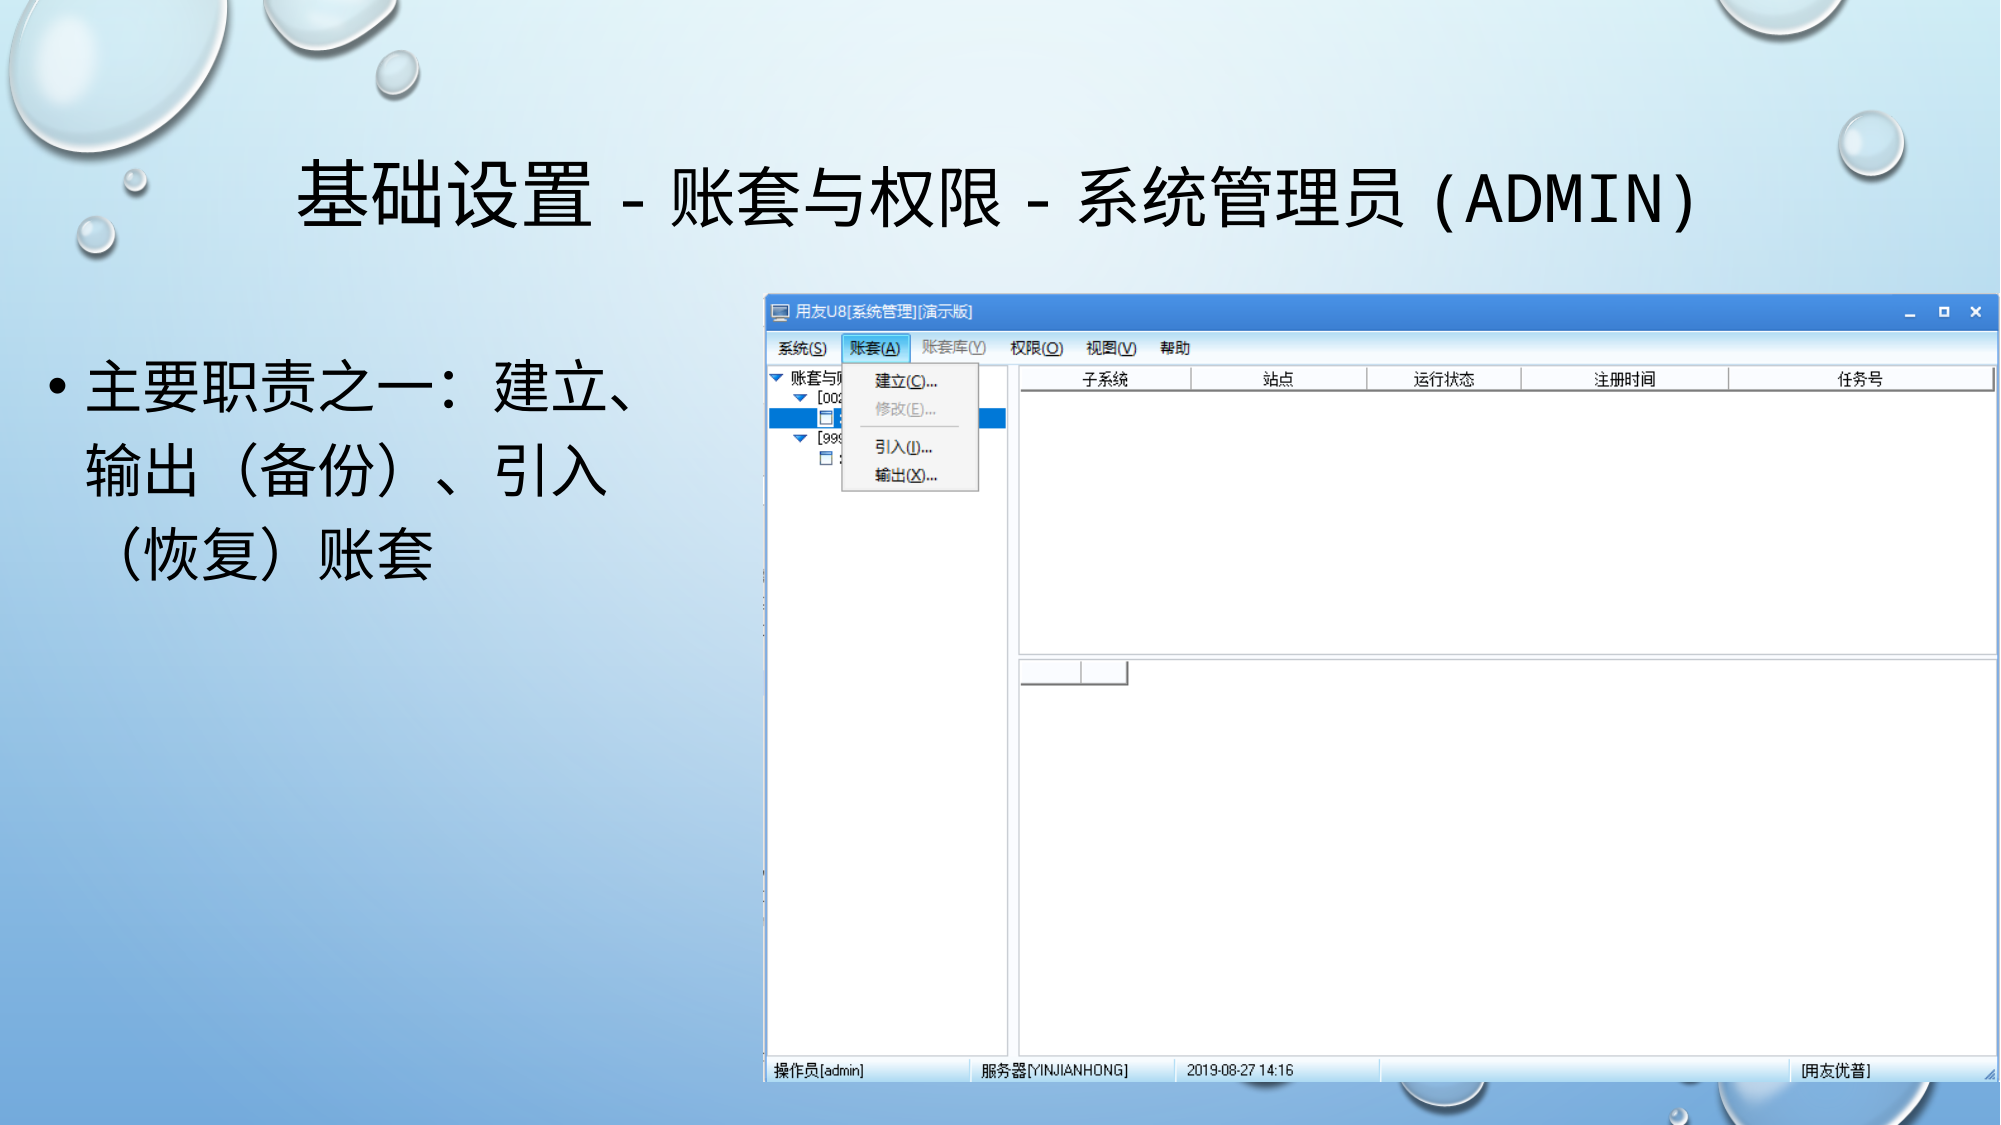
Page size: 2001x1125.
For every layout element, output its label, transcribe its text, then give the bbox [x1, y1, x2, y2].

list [763, 293, 2000, 1082]
text_box 主要职责之一：建立、输出（备份）、引入（恢复）账套 [32, 328, 673, 955]
title 基础设置-账套与权限-系统管理员(admin) [149, 67, 1851, 329]
picture [0, 0, 2000, 1125]
